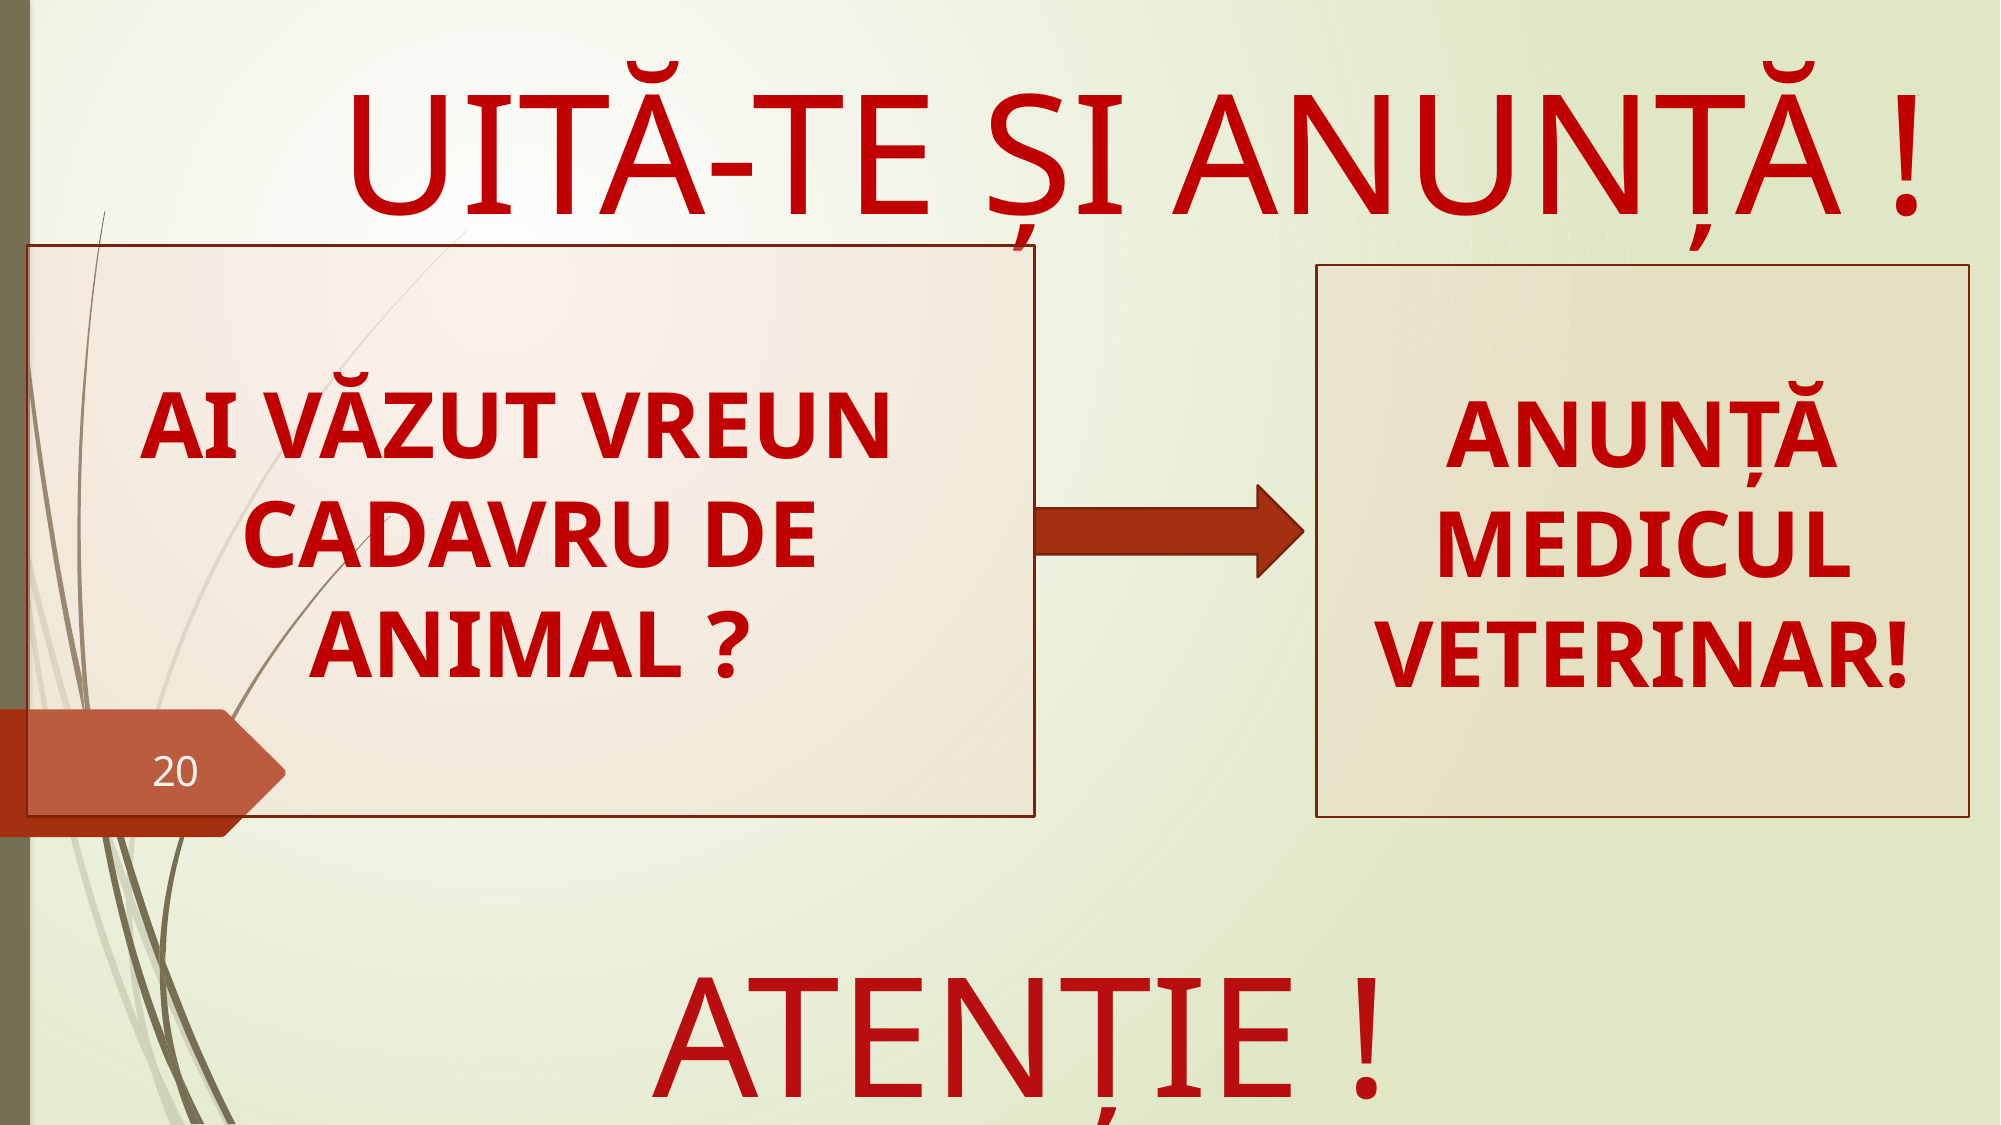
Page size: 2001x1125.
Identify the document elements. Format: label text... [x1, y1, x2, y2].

text_box ANUNȚĂ MEDICUL VETERINAR! [1315, 264, 1970, 818]
slide_number 20 [87, 743, 216, 803]
text_box AI VĂZUT VREUN CADAVRU DE ANIMAL ? [26, 244, 1036, 818]
text_box ATENȚIE ! [488, 942, 1554, 1125]
text_box [1033, 484, 1305, 579]
text_box UITĂ-TE ȘI ANUNȚĂ ! [325, 0, 2000, 198]
